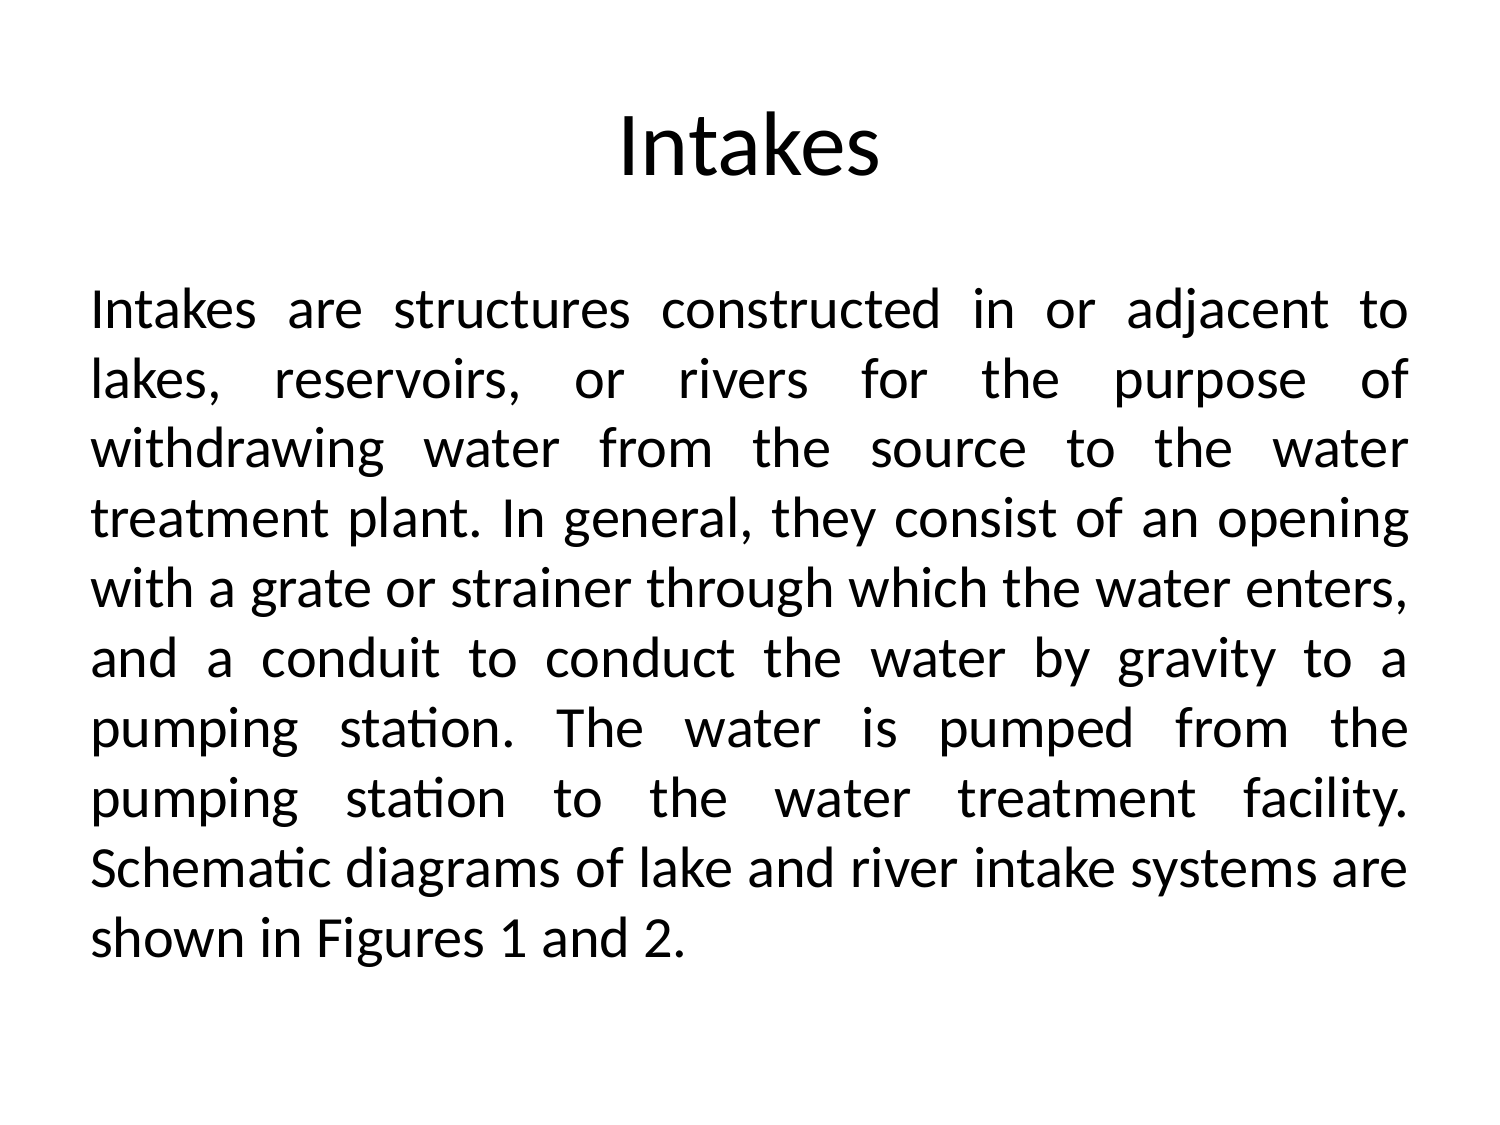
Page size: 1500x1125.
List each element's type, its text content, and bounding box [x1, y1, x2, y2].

title Intakes [75, 45, 1425, 233]
list Intakes are structures constructed in or adjacent to lakes, reservoirs, or rivers for the purpose of withdrawing water from the source to the water treatment plant. In general, they consist of an opening with a grate or strainer through which the water enters, and a conduit to conduct the water by gravity to a pumping station. The water is pumped from the pumping station to the water treatment facility. Schematic diagrams of lake and river intake systems are shown in Figures 1 and 2. [75, 262, 1425, 1005]
